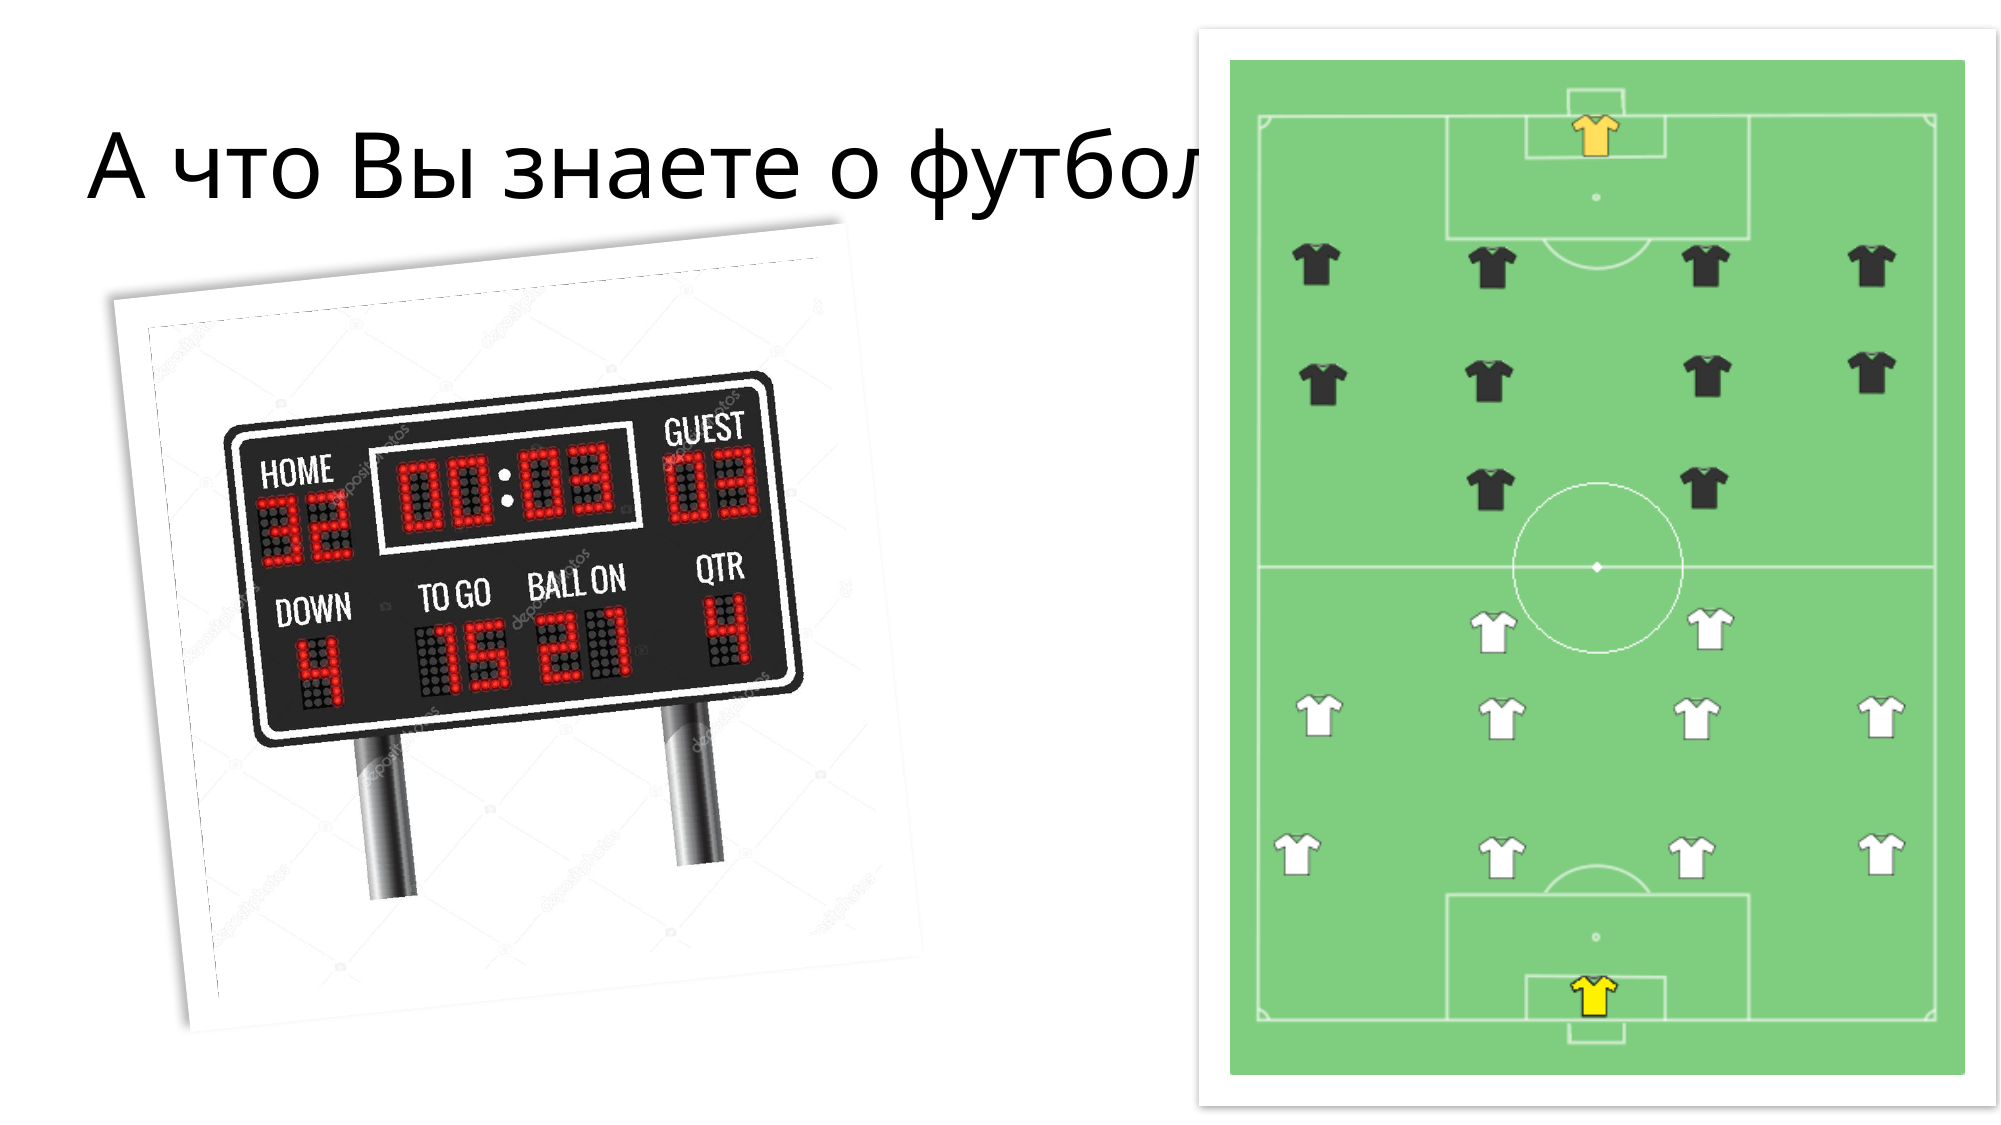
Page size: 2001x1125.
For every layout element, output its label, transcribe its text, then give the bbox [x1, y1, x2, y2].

picture [1230, 59, 1965, 1076]
picture [150, 258, 888, 997]
title А что Вы знаете о футболе? [72, 59, 1194, 278]
